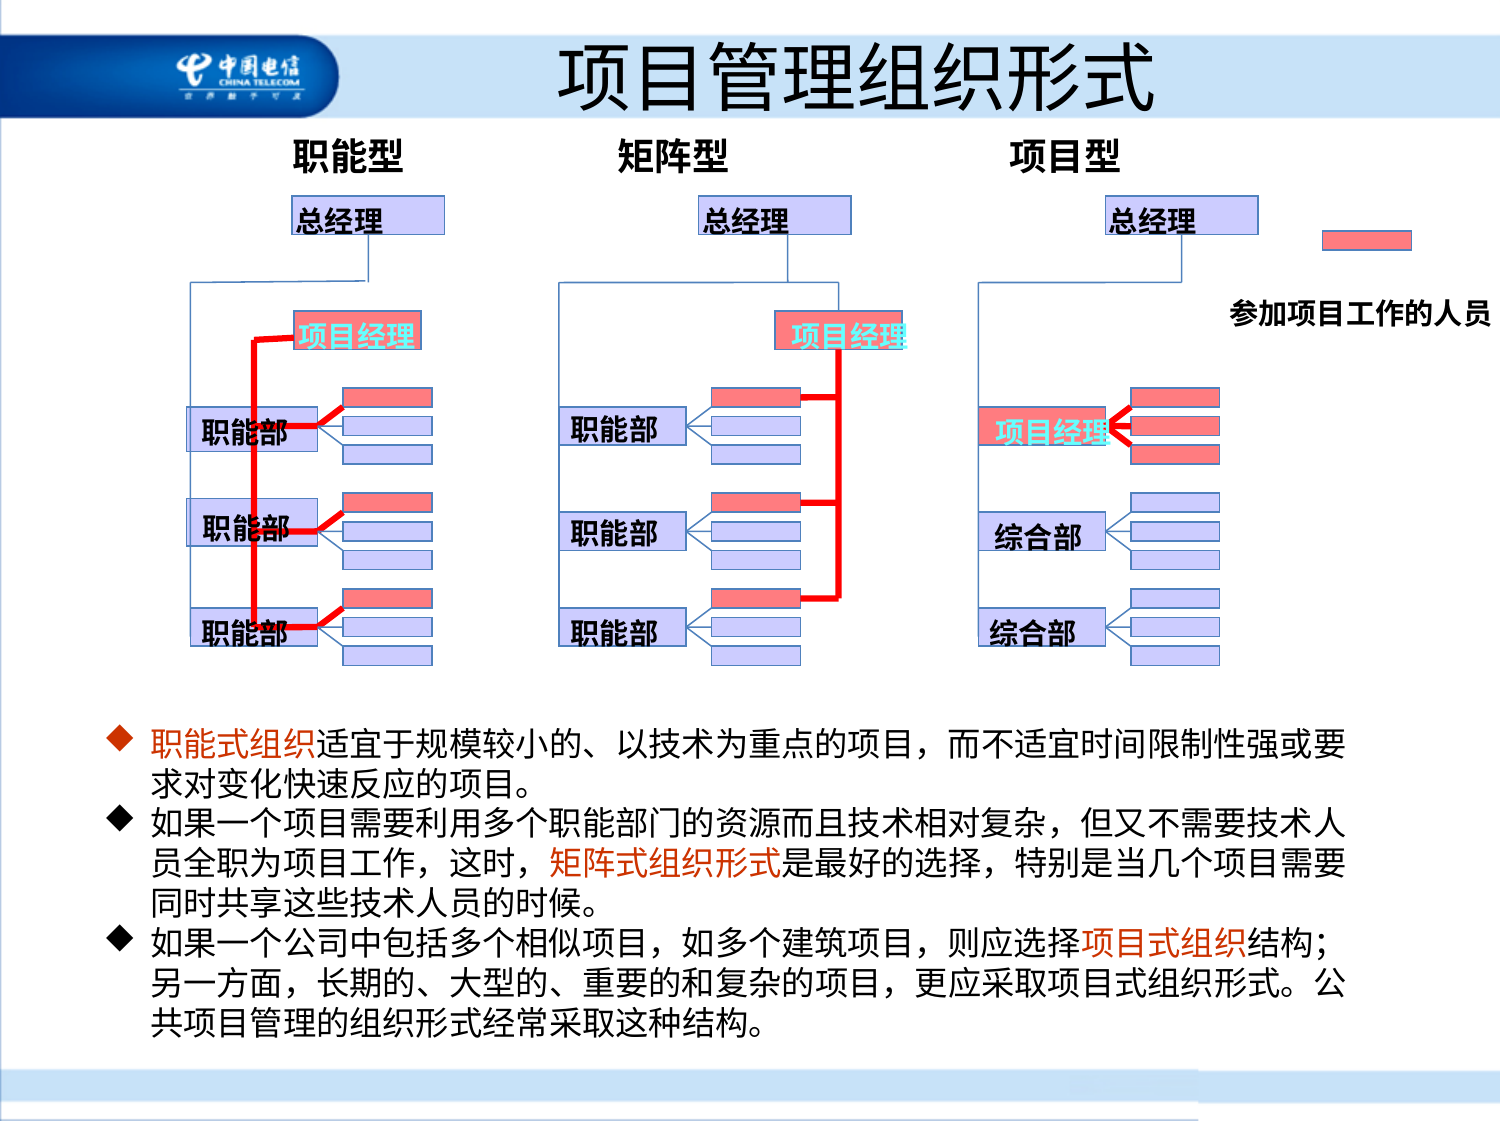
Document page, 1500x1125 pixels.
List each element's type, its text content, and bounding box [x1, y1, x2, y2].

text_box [186, 195, 1500, 666]
text_box 职能式组织适宜于规模较小的、以技术为重点的项目，而不适宜时间限制性强或要求对变化快速反应的项目。 如果一个项目需要利用多个职能部门的资源而且技术相对复杂，但又不需要技术人员全职为项目工作，这时，矩阵式组织形式是最好的选择，特别是当几个项目需要同时共享这些技术人员的时候。 如果一个公司中包括多个相似项目，如多个建筑项目，则应选择项目式组织结构；另一方面，长期的、大型的、重要的和复杂的项目，更应采取项目式组织形式。公共项目管理的组织形式经常采取这种结构。 [88, 715, 1376, 1090]
text_box 项目管理组织形式 [541, 23, 1172, 128]
picture [0, 0, 1500, 1121]
text_box 职能型 矩阵型 项目型 [277, 125, 1317, 186]
